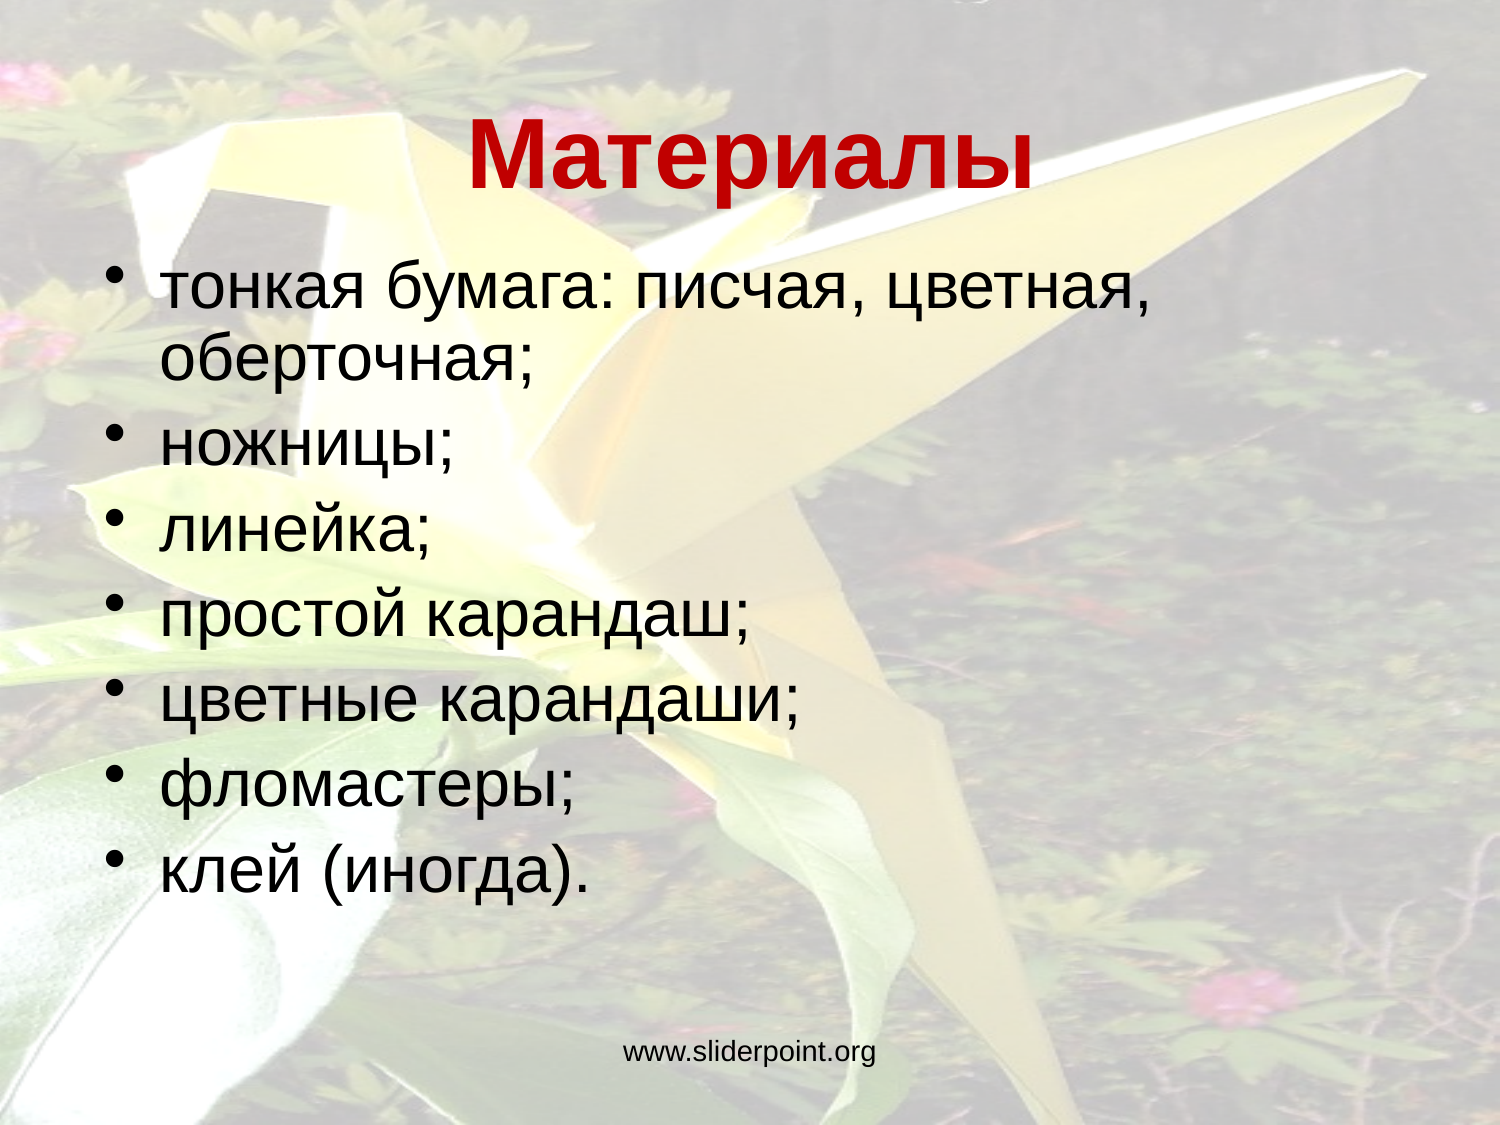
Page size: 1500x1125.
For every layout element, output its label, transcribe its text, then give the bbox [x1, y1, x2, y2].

list тонкая бумага: писчая, цветная, оберточная; ножницы; линейка; простой карандаш; цветные карандаши; фломастеры; клей (иногда). [88, 243, 1416, 1057]
title Материалы [76, 54, 1428, 243]
footer www.sliderpoint.org [512, 1024, 988, 1103]
